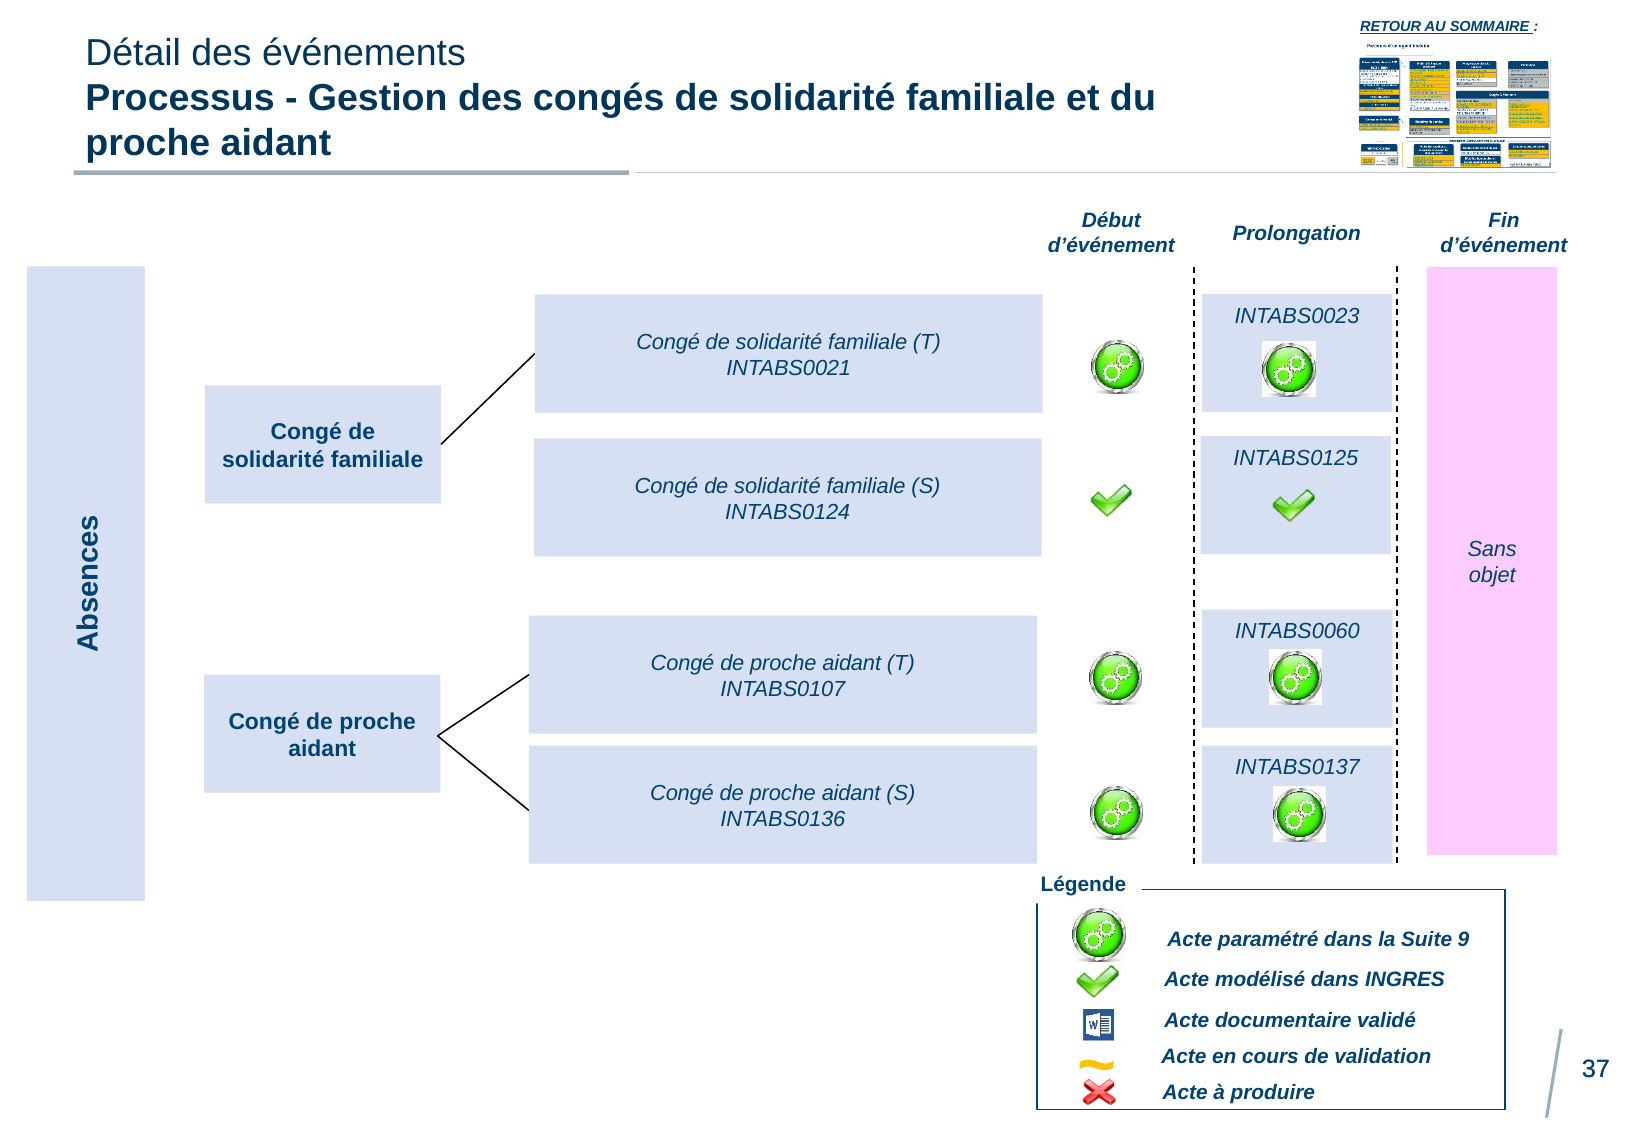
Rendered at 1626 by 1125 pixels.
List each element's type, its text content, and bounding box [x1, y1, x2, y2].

picture [1091, 338, 1144, 394]
picture [1273, 786, 1326, 842]
picture [1067, 906, 1128, 1055]
picture [1082, 1079, 1116, 1105]
picture [1272, 485, 1315, 528]
picture [1090, 480, 1132, 523]
picture [1089, 649, 1142, 705]
picture [1262, 341, 1316, 397]
slide_number 37 [1516, 1044, 1625, 1121]
picture [1090, 784, 1143, 840]
picture [1359, 40, 1553, 168]
picture [1269, 649, 1322, 705]
